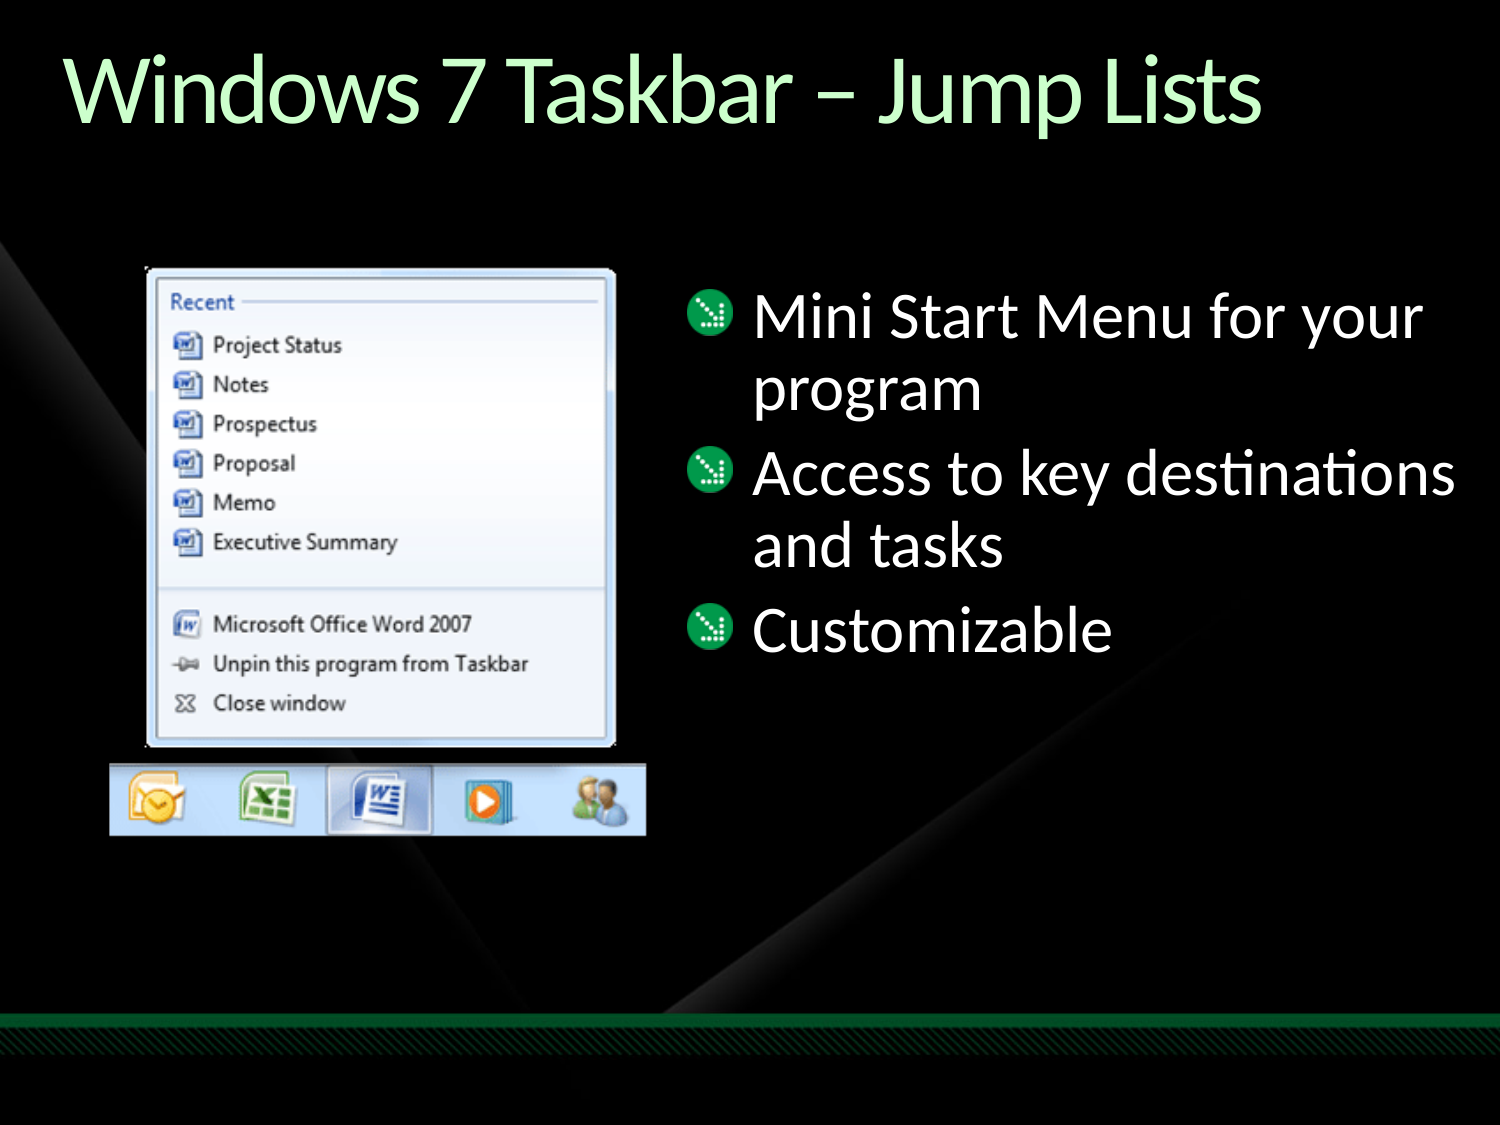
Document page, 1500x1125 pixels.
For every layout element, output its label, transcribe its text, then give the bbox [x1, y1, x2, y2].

title Windows 7 Taskbar – Jump Lists [62, 37, 1438, 147]
picture [0, 0, 1500, 1125]
list Mini Start Menu for your program Access to key destinations and tasks Customizable [687, 187, 1475, 895]
